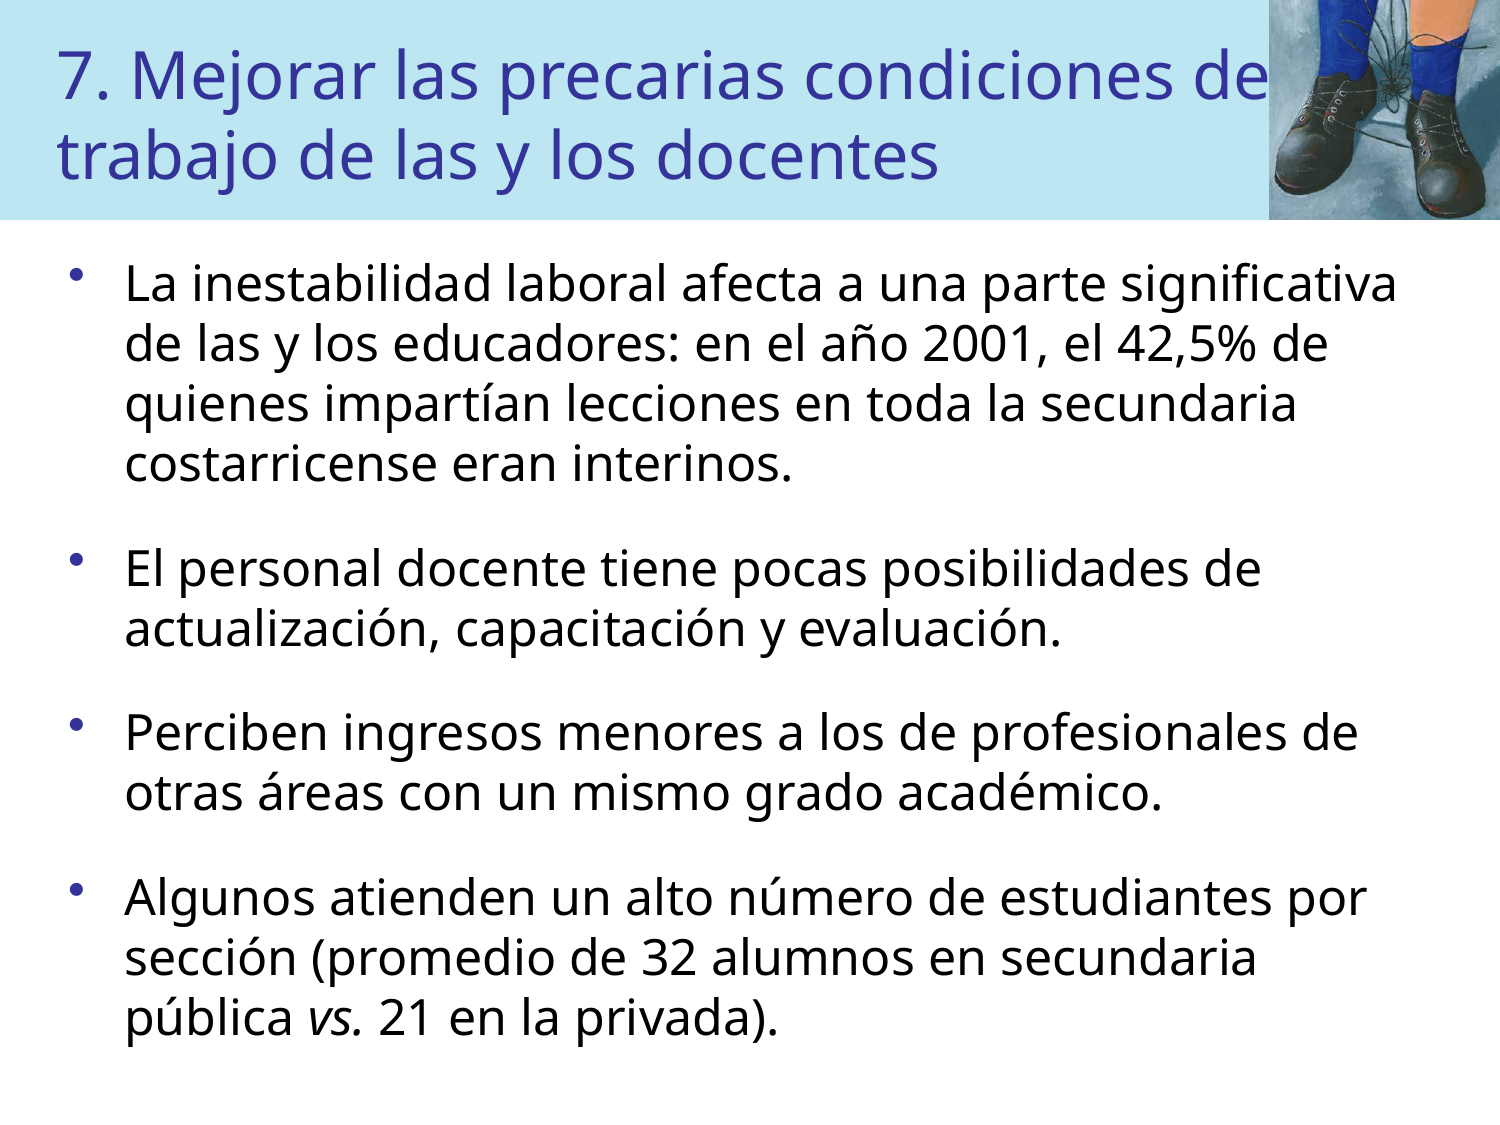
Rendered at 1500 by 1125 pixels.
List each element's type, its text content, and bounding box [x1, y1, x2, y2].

list La inestabilidad laboral afecta a una parte significativa de las y los educadores: en el año 2001, el 42,5% de quienes impartían lecciones en toda la secundaria costarricense eran interinos. El personal docente tiene pocas posibilidades de actualización, capacitación y evaluación. Perciben ingresos menores a los de profesionales de otras áreas con un mismo grado académico. Algunos atienden un alto número de estudiantes por sección (promedio de 32 alumnos en secundaria pública vs. 21 en la privada). [52, 243, 1436, 1083]
picture [0, 0, 1500, 220]
title 7. Mejorar las precarias condiciones de trabajo de las y los docentes [40, 18, 1317, 207]
